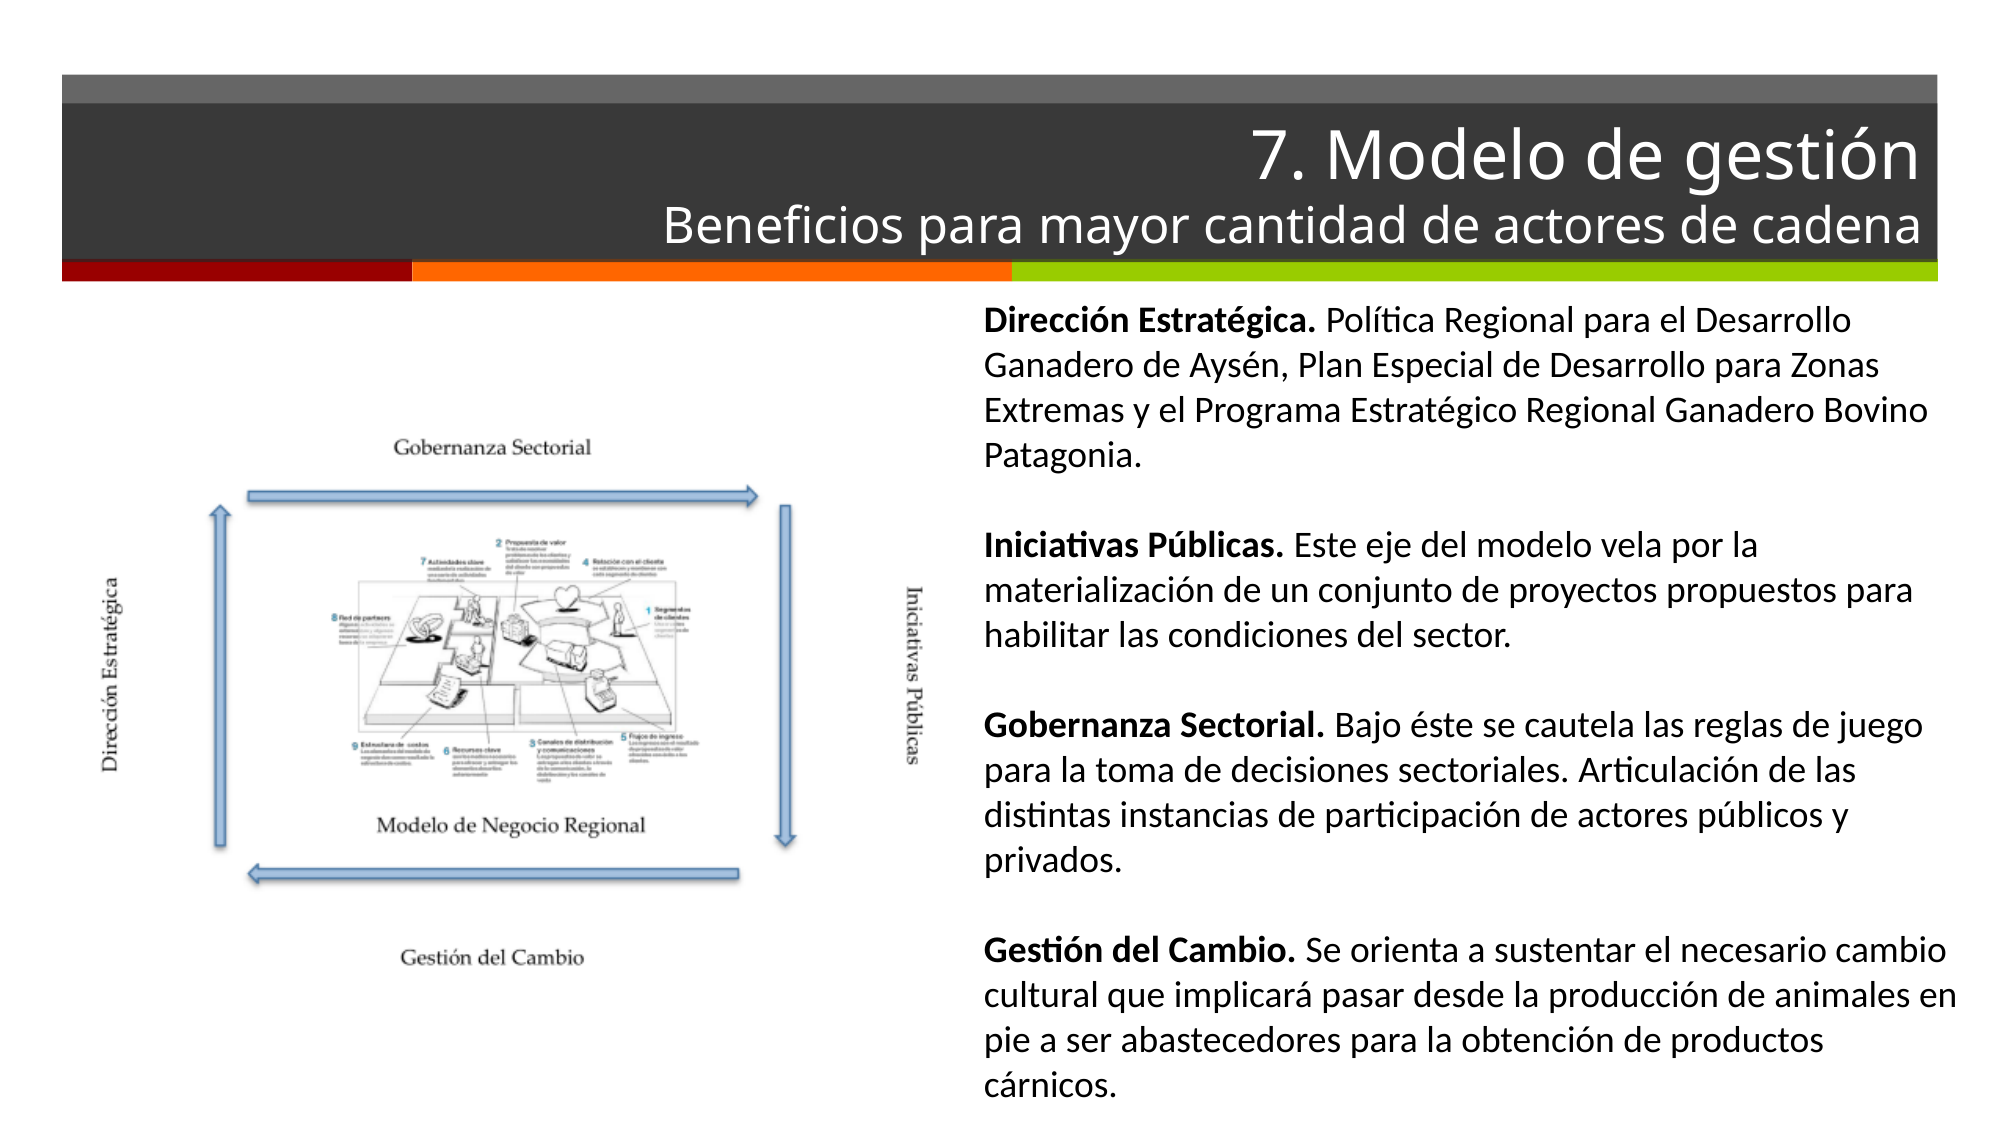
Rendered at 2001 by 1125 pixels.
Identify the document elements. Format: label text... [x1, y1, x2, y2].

title 7. Modelo de gestión Beneficios para mayor cantidad de actores de cadena [62, 103, 1938, 263]
text_box Dirección Estratégica. Política Regional para el Desarrollo Ganadero de Aysén, Plan Especial de Desarrollo para Zonas Extremas y el Programa Estratégico Regional Ganadero Bovino Patagonia. Iniciativas Públicas. Este eje del modelo vela por la materialización de un conjunto de proyectos propuestos para habilitar las condiciones del sector. Gobernanza Sectorial. Bajo éste se cautela las reglas de juego para la toma de decisiones sectoriales. Articulación de las distintas instancias de participación de actores públicos y privados. Gestión del Cambio. Se orienta a sustentar el necesario cambio cultural que implicará pasar desde la producción de animales en pie a ser abastecedores para la obtención de productos cárnicos. [969, 287, 1977, 1113]
picture [75, 414, 938, 980]
